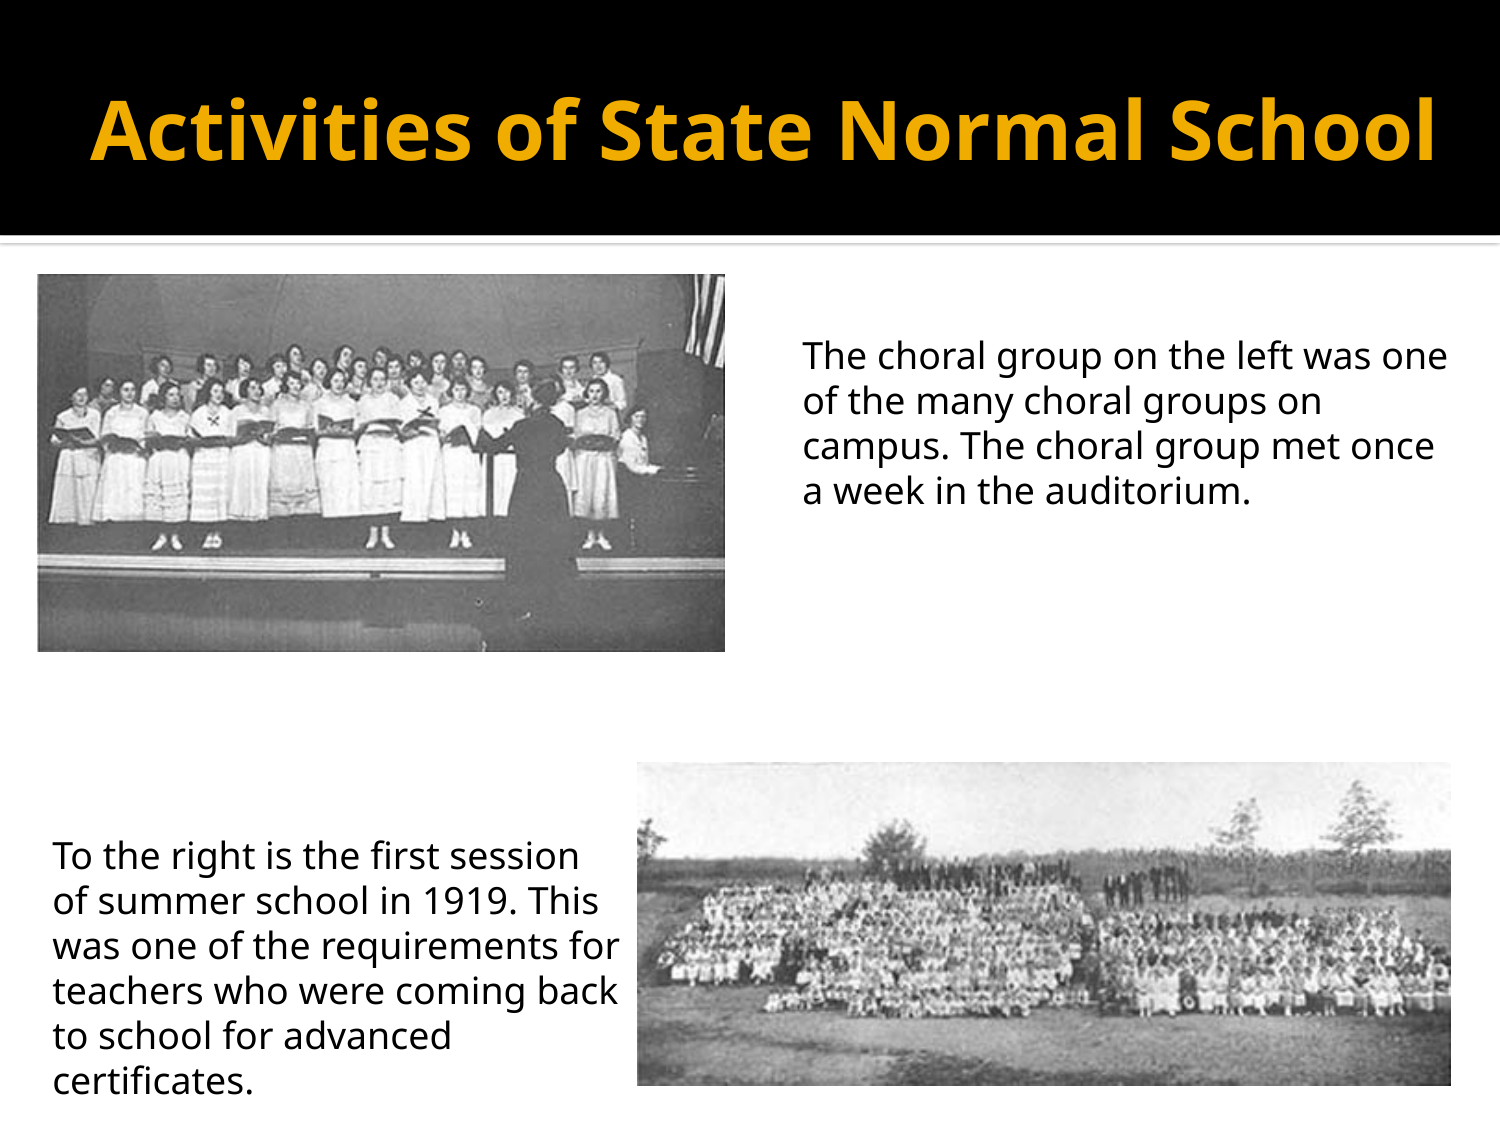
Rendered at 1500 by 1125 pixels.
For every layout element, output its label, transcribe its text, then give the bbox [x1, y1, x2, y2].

title Activities of State Normal School [75, 24, 1450, 231]
text_box To the right is the first session of summer school in 1919. This was one of the requirements for teachers who were coming back to school for advanced certificates. [37, 824, 638, 1110]
text_box The choral group on the left was one of the many choral groups on campus. The choral group met once a week in the auditorium. [787, 324, 1475, 520]
picture [637, 762, 1451, 1086]
picture [37, 274, 725, 652]
